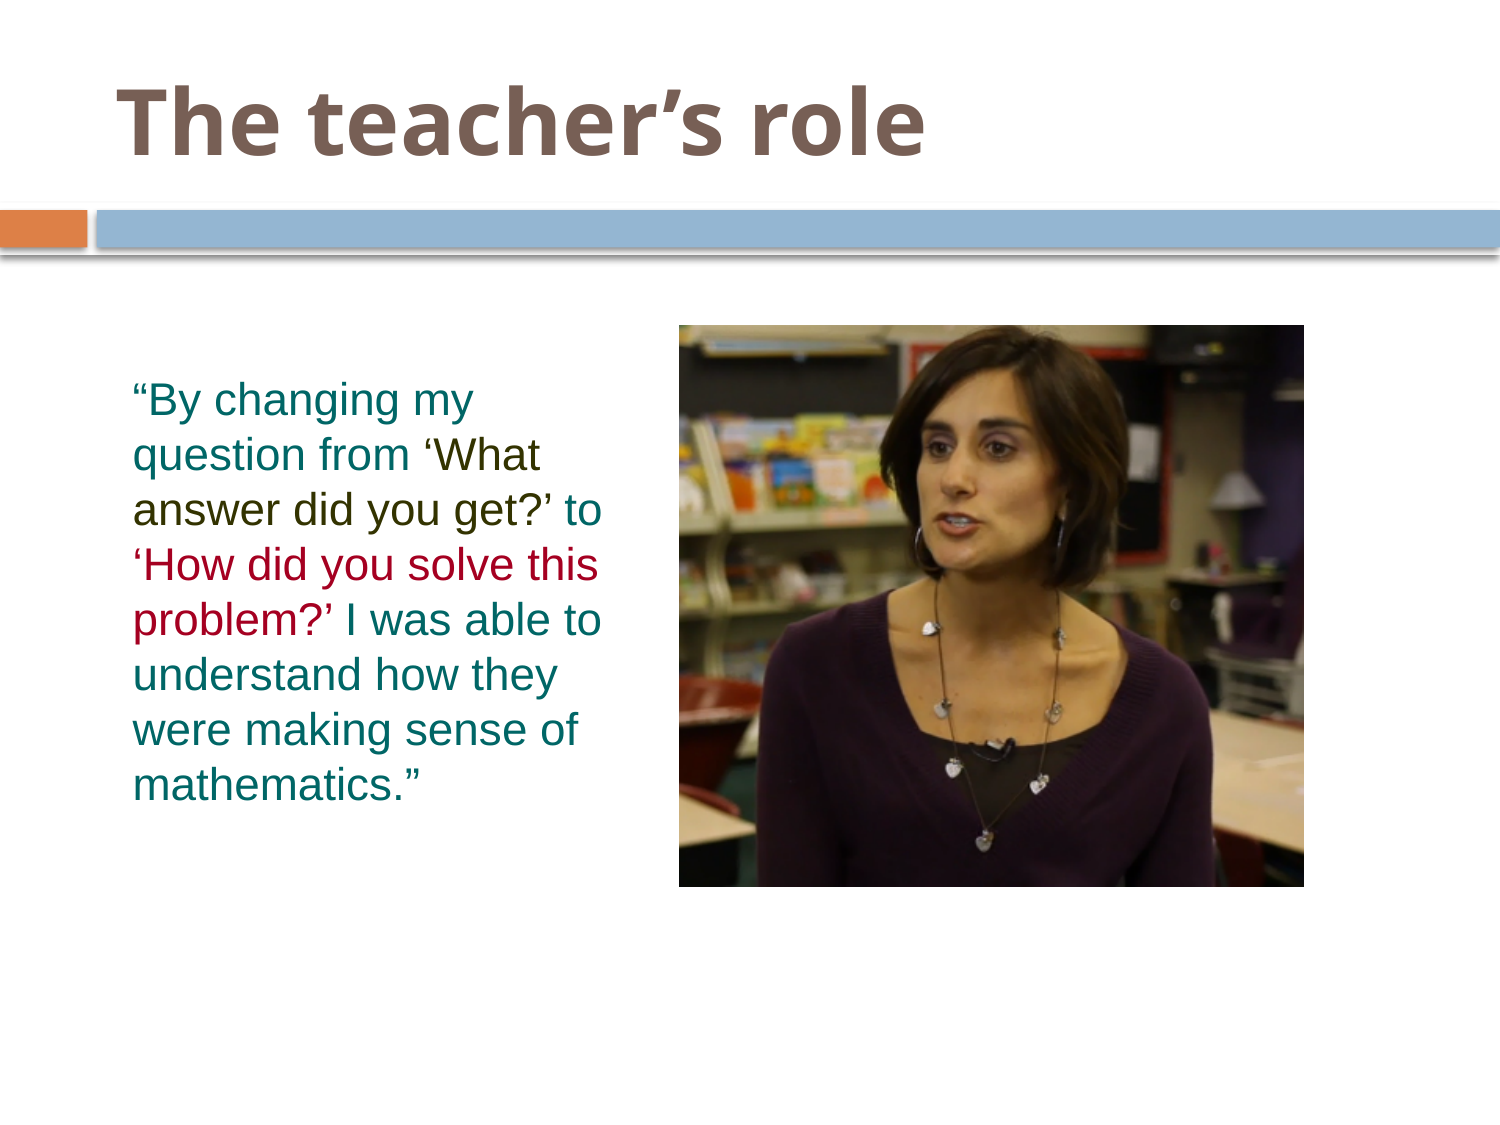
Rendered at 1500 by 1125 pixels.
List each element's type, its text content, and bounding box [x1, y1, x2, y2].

title The teacher’s role [100, 37, 1438, 200]
picture [679, 325, 1304, 887]
text_box “By changing my question from ‘What answer did you get?’ to ‘How did you solve this problem?’ I was able to understand how they were making sense of mathematics.” [117, 362, 638, 817]
